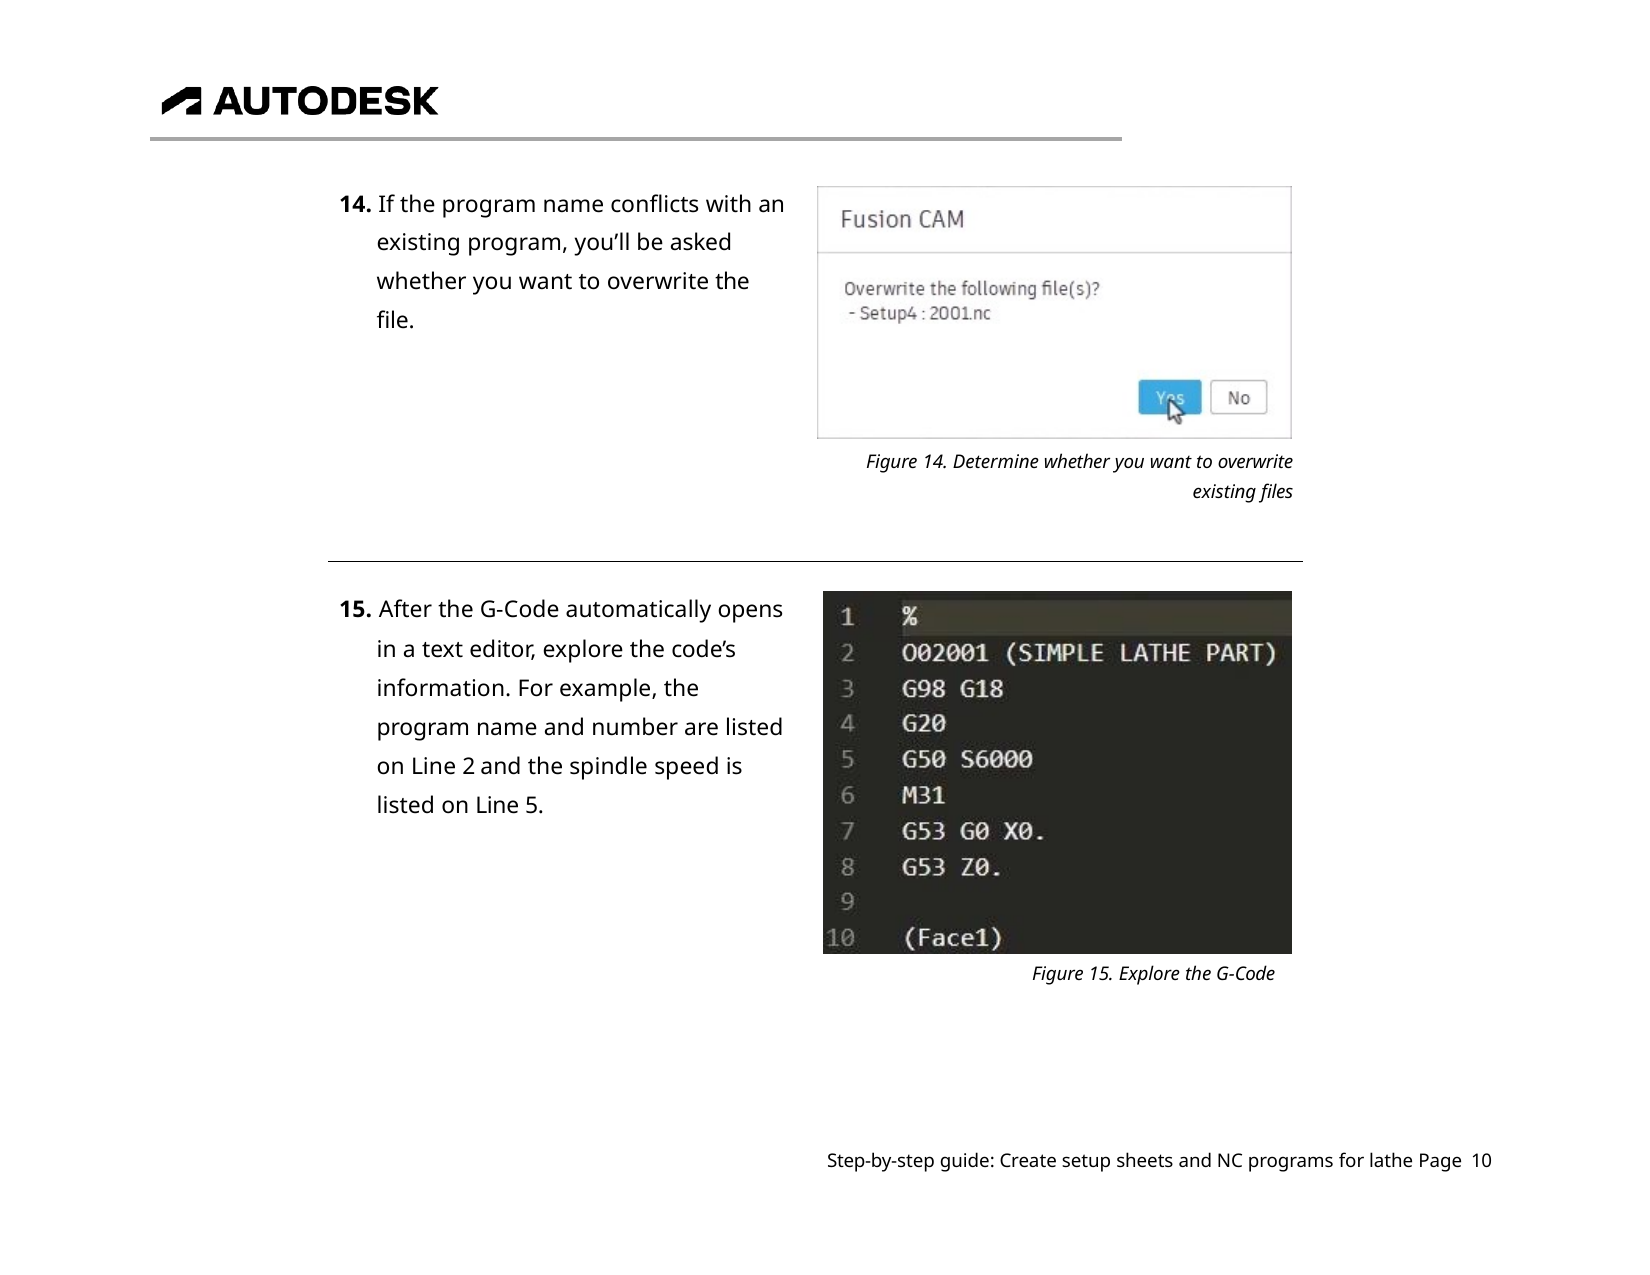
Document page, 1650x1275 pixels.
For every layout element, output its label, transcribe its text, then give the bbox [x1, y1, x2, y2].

table_header Figure 14. Determine whether you want to overwrite existing files [806, 187, 1303, 561]
table_cell Figure 15. Explore the G-Code [806, 562, 1303, 1000]
picture [817, 186, 1293, 439]
picture [822, 591, 1292, 955]
picture [161, 86, 439, 115]
table_header 14. If the program name conflicts with an existing program, you’ll be asked whether you want to overwrite the file. [328, 187, 806, 561]
table_cell 15. After the G-Code automatically opens in a text editor, explore the code’s information. For example, the program name and number are listed on Line 2 and the spindle speed is listed on Line 5. [328, 562, 806, 1000]
slide_number Step-by-step guide: Create setup sheets and NC programs for lathe Page 10 [825, 1145, 1509, 1275]
